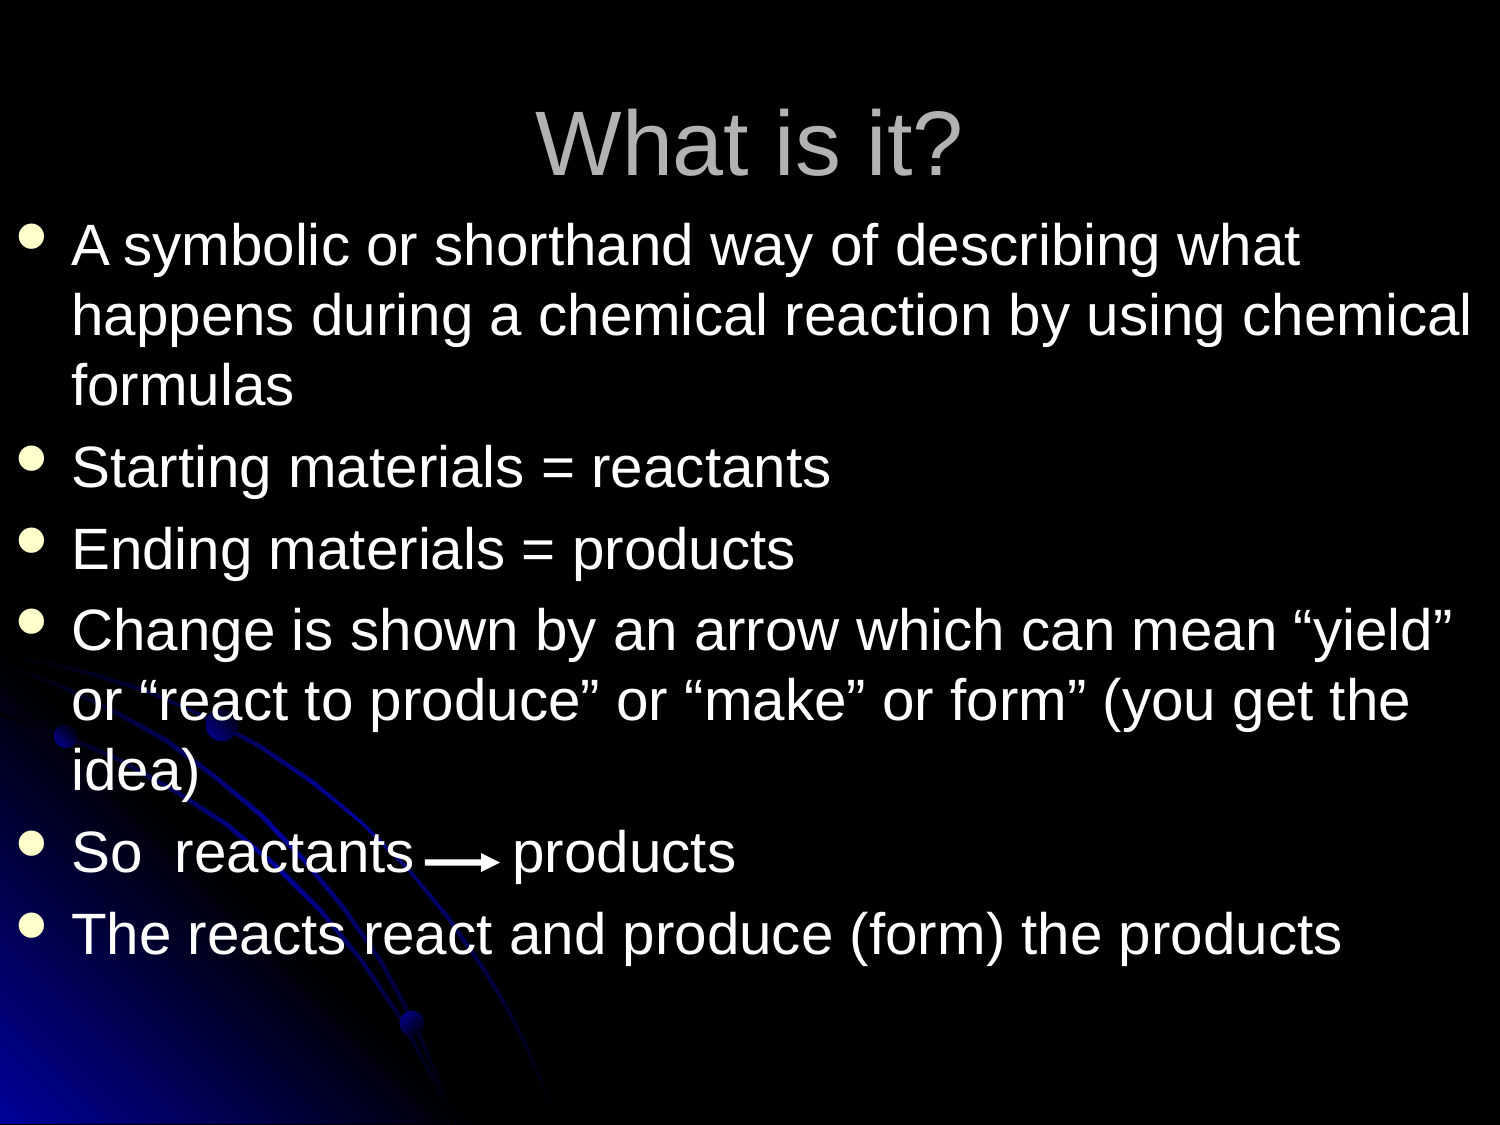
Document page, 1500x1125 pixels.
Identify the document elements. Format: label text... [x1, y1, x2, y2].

title What is it? [74, 45, 1426, 199]
list A symbolic or shorthand way of describing what happens during a chemical reaction by using chemical formulas Starting materials = reactants Ending materials = products Change is shown by an arrow which can mean “yield” or “react to produce” or “make” or form” (you get the idea) So reactants products The reacts react and produce (form) the products [0, 199, 1500, 1006]
text_box [424, 856, 500, 869]
